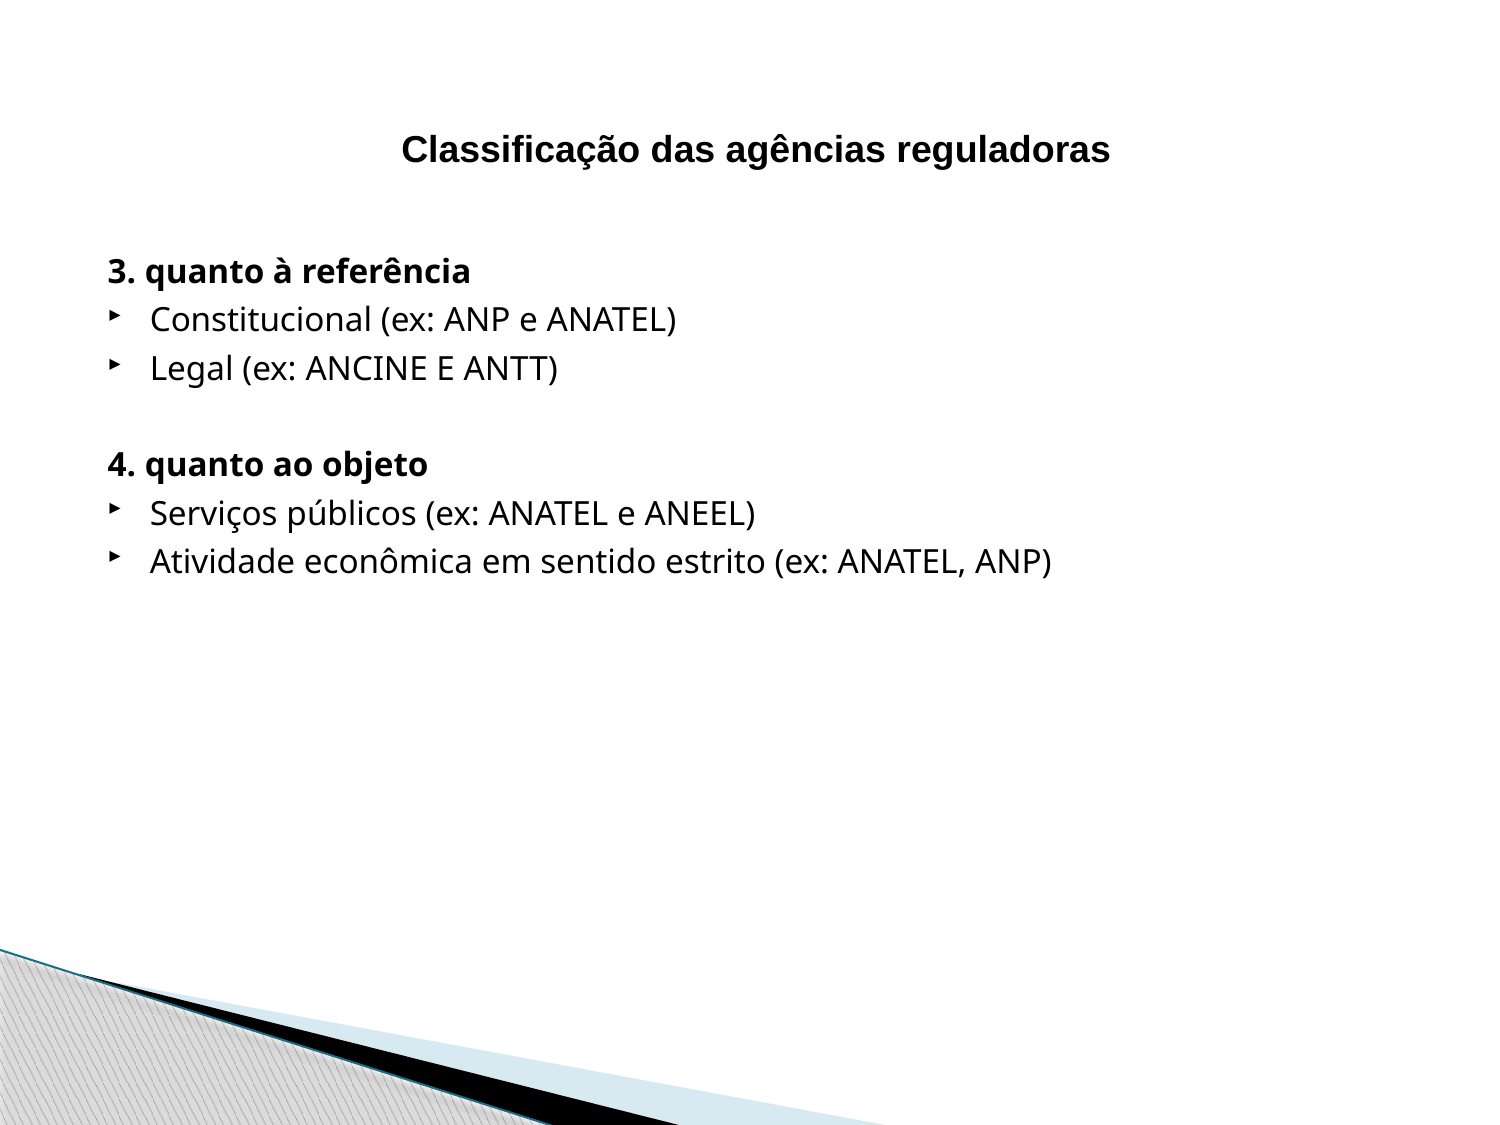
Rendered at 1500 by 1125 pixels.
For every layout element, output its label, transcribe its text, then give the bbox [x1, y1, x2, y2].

title Classificação das agências reguladoras [125, 87, 1388, 209]
list 3. quanto à referência Constitucional (ex: ANP e ANATEL) Legal (ex: ANCINE E ANTT) 4. quanto ao objeto Serviços públicos (ex: ANATEL e ANEEL) Atividade econômica em sentido estrito (ex: ANATEL, ANP) [75, 243, 1425, 986]
